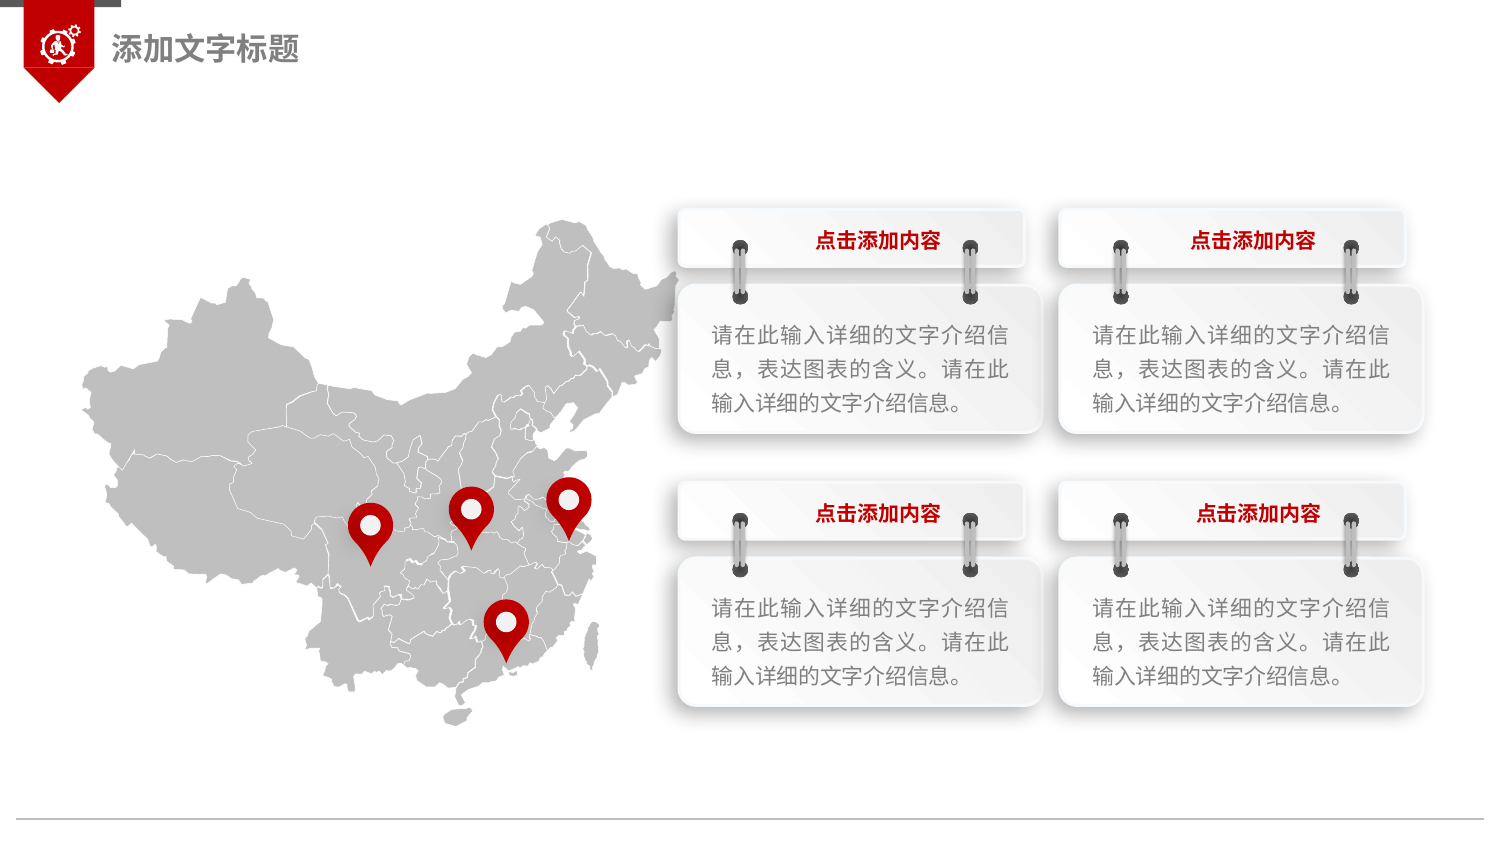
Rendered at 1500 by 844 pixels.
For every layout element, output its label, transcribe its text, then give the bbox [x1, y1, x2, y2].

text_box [82, 220, 679, 727]
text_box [546, 477, 592, 523]
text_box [679, 209, 1043, 433]
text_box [347, 502, 394, 548]
text_box [0, 0, 23, 8]
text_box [448, 486, 494, 532]
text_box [1059, 482, 1424, 706]
text_box 添加文字标题 [103, 24, 343, 71]
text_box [679, 482, 1043, 706]
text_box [483, 599, 529, 645]
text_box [1059, 209, 1424, 433]
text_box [23, 0, 95, 104]
text_box [95, 0, 122, 8]
